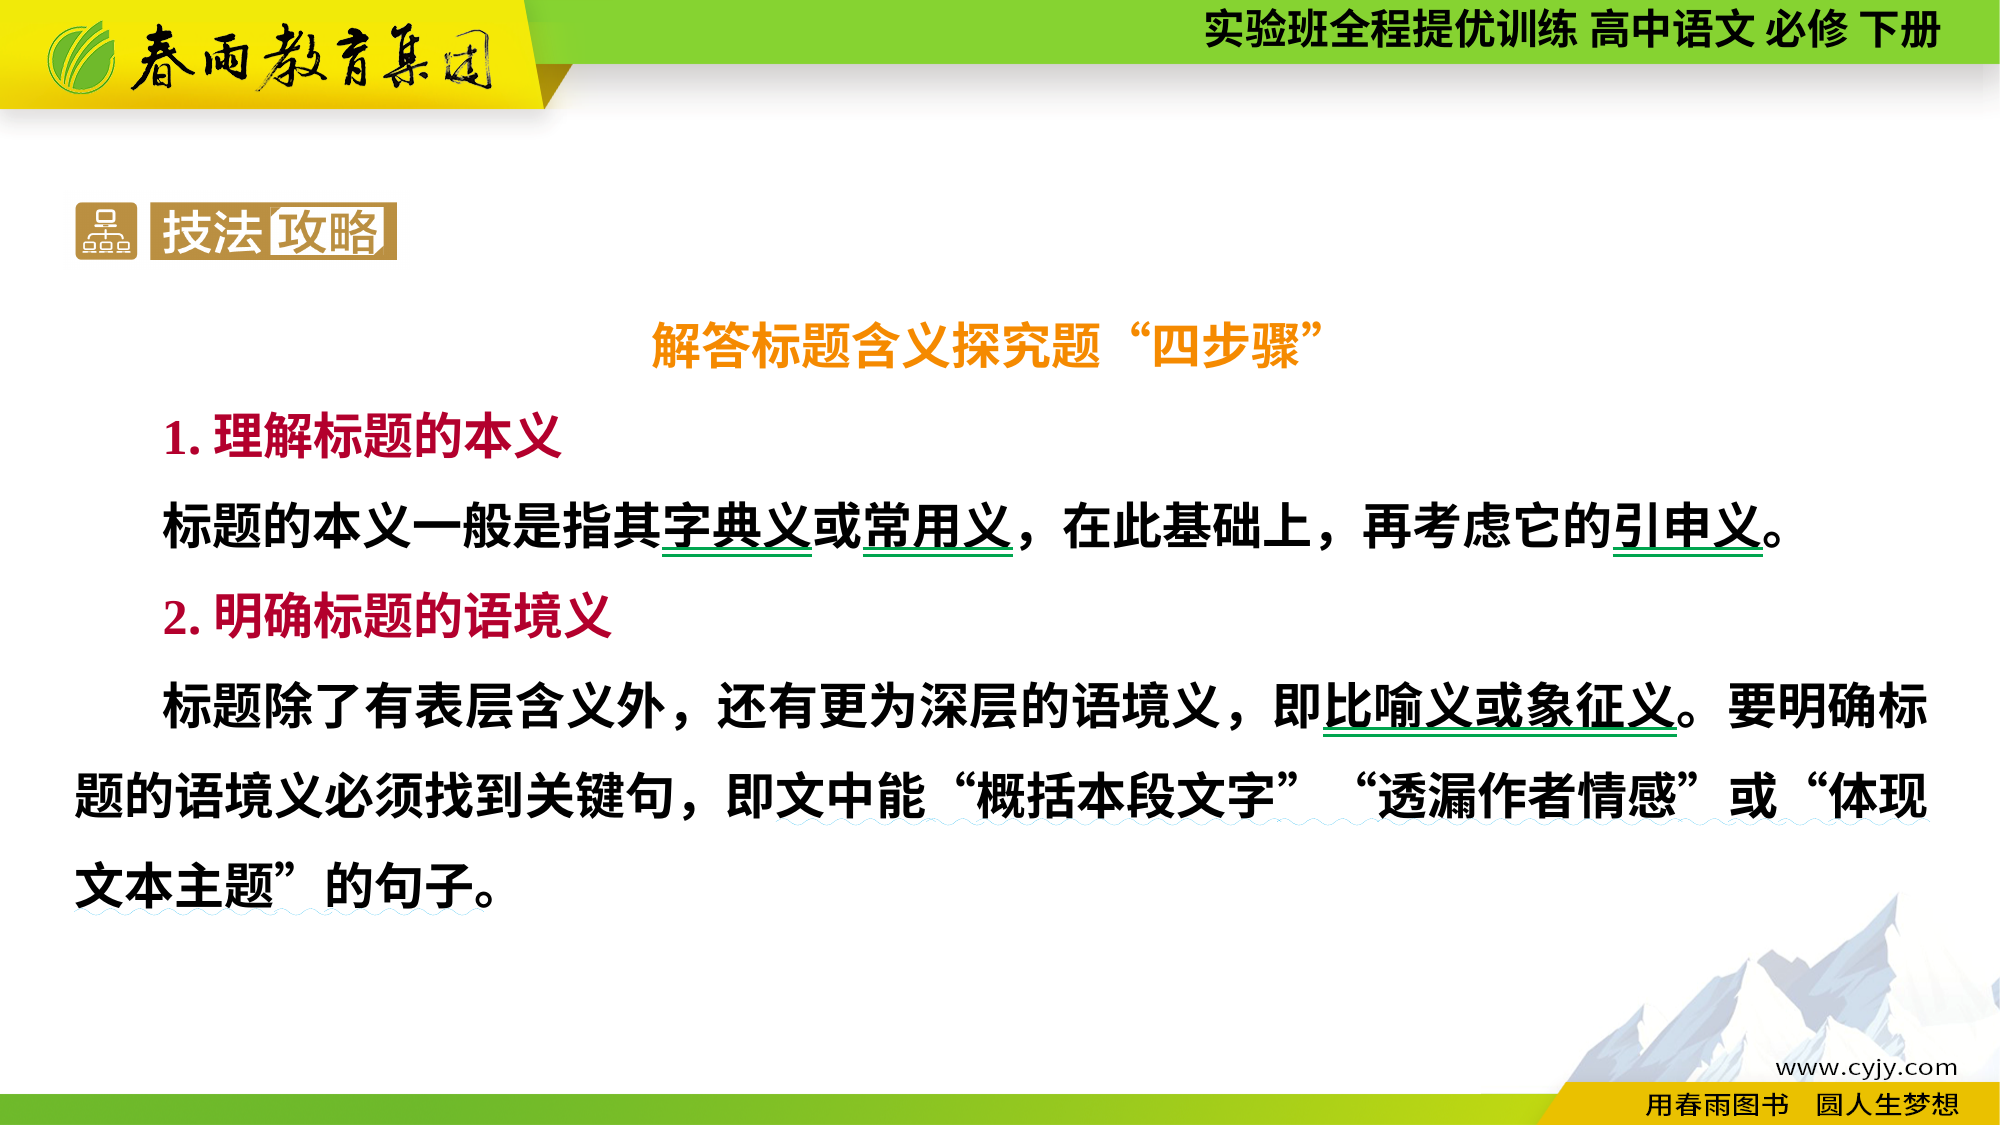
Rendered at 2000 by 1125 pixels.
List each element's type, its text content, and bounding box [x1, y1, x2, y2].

list 解答标题含义探究题“四步骤” 1.理解标题的本义 标题的本义一般是指其字典义或常用义，在此基础上，再考虑它的引申义。 2.明确标题的语境义 标题除了有表层含义外，还有更为深层的语境义，即比喻义或象征义。要明确标题的语境义必须找到关键句，即文中能“概括本段文字”“透漏作者情感”或“体现文本主题”的句子。 [59, 277, 1944, 917]
picture [0, 0, 2000, 1125]
